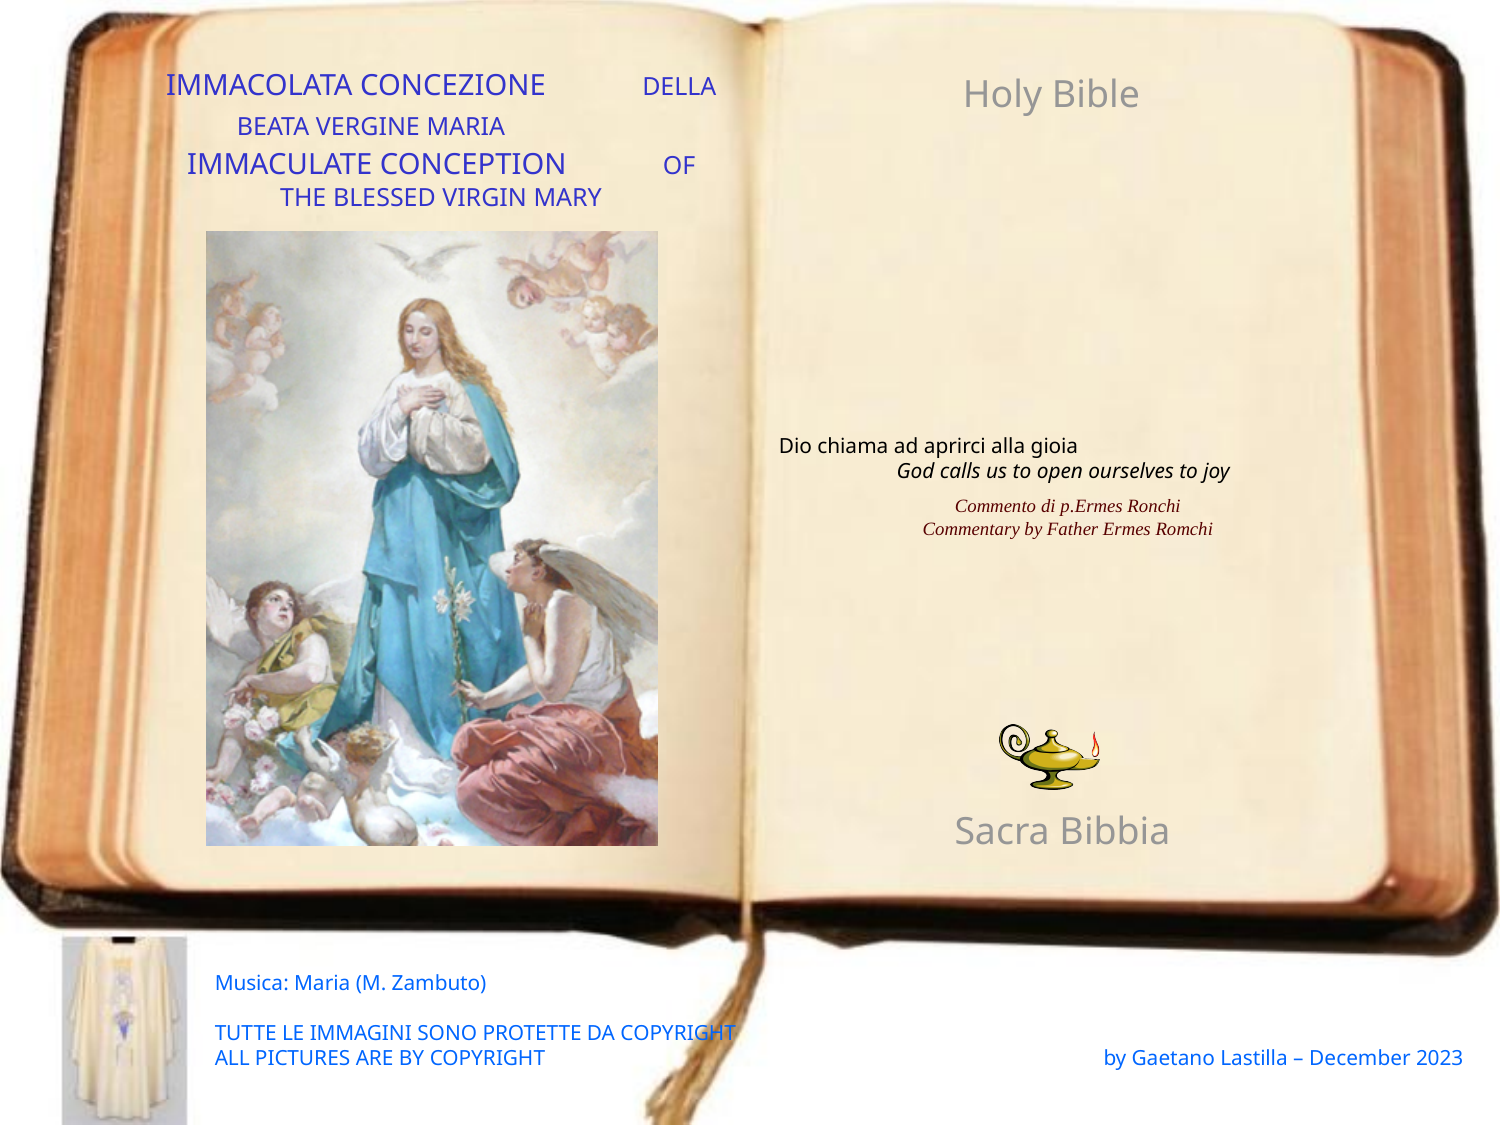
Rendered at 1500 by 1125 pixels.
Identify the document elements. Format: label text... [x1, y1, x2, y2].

text_box IMMACOLATA CONCEZIONE DELLA BEATA VERGINE MARIA IMMACULATE CONCEPTION OF THE BLESSED VIRGIN MARY [147, 54, 735, 219]
text_box by Gaetano Lastilla – December 2023 [975, 1037, 1478, 1078]
text_box Holy Bible [948, 62, 1156, 123]
picture [0, 0, 1500, 1125]
text_box Sacra Bibbia [750, 799, 1375, 860]
text_box Musica: Maria (M. Zambuto) TUTTE LE IMMAGINI SONO PROTETTE DA COPYRIGHT ALL PICTURES ARE BY COPYRIGHT [200, 962, 1375, 1103]
text_box Dio chiama ad aprirci alla gioia God calls us to open ourselves to joy [759, 424, 1373, 490]
text_box Commento di p.Ermes Ronchi Commentary by Father Ermes Romchi [842, 486, 1294, 547]
